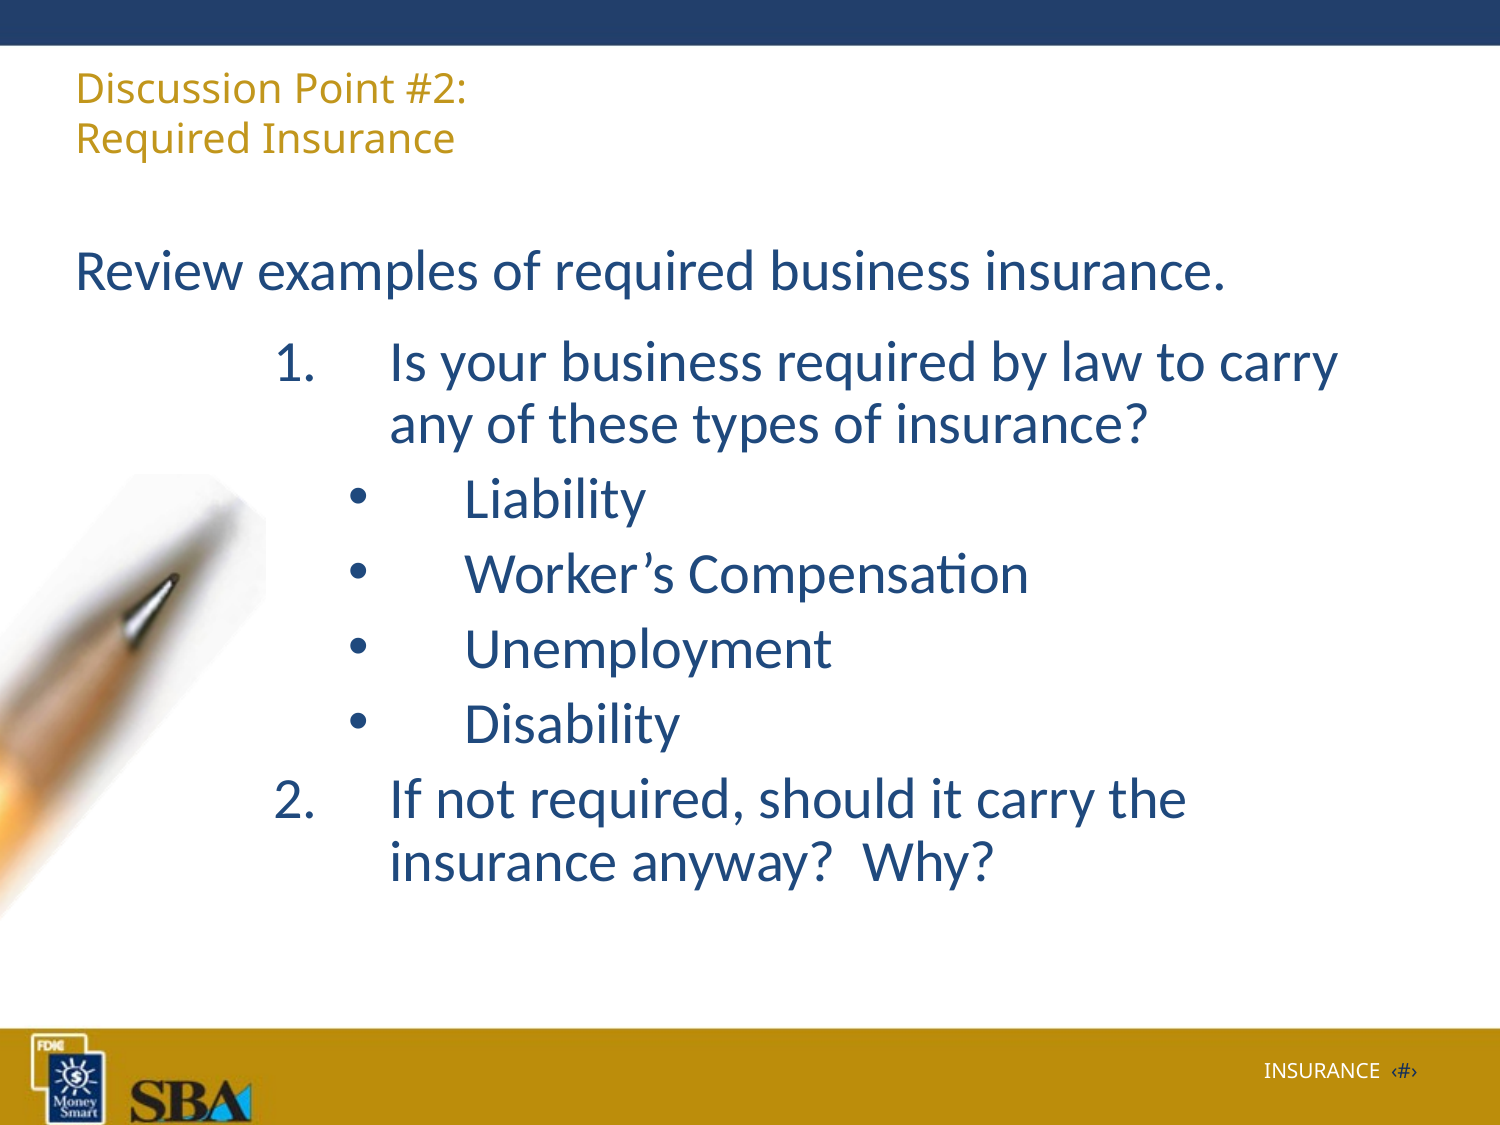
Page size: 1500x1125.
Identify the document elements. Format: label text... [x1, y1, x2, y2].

text_box Is your business required by law to carry any of these types of insurance? Liability Worker’s Compensation Unemployment Disability If not required, should it carry the insurance anyway? Why? [265, 323, 1425, 901]
title Discussion Point #2: Required Insurance [74, 61, 1426, 163]
picture [0, 0, 1500, 1125]
list Review examples of required business insurance. [74, 231, 1426, 933]
